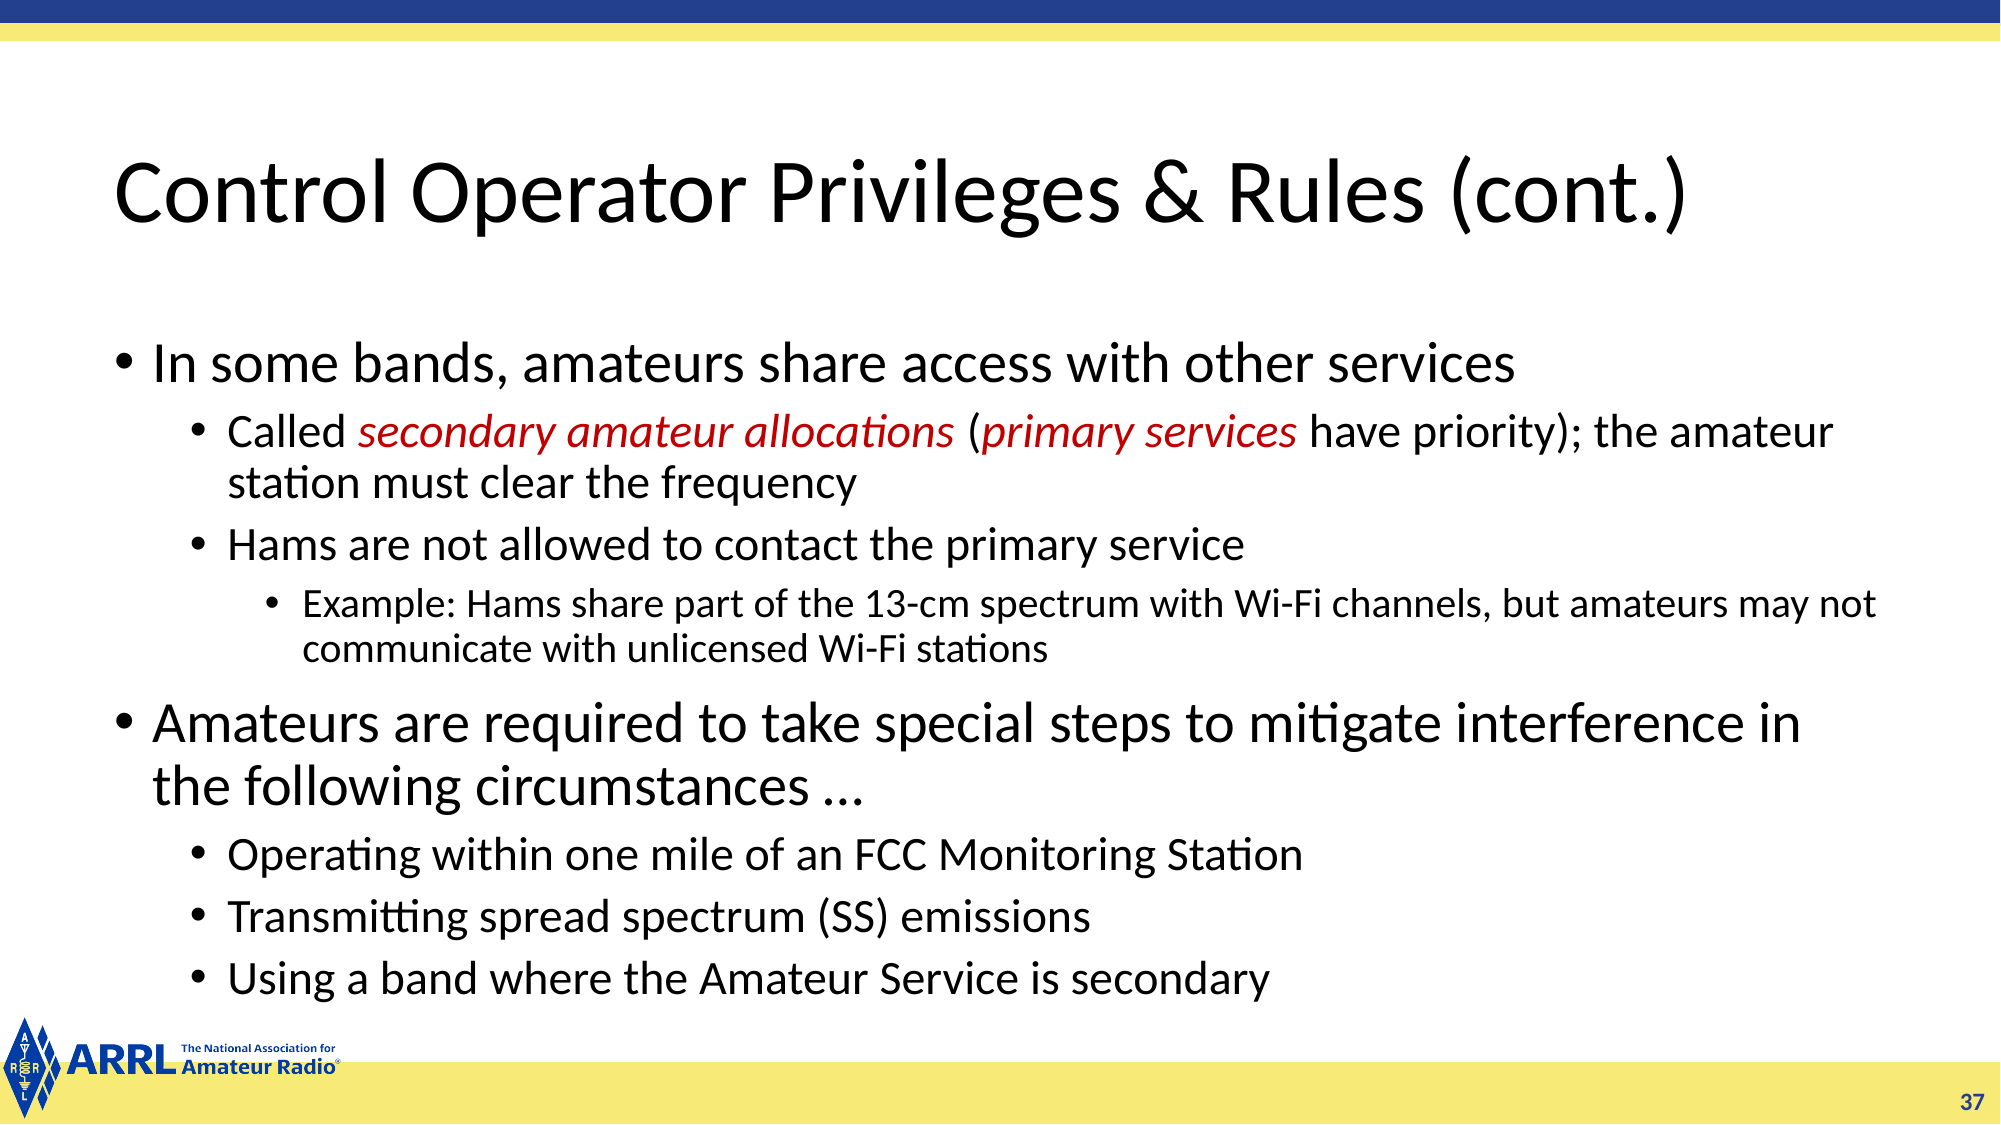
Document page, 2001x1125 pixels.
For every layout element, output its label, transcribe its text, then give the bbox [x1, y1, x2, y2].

title Control Operator Privileges & Rules (cont.) [99, 135, 1900, 279]
picture [1, 1015, 342, 1121]
list In some bands, amateurs share access with other services Called secondary amateur allocations (primary services have priority); the amateur station must clear the frequency Hams are not allowed to contact the primary service Example: Hams share part of the 13-cm spectrum with Wi-Fi channels, but amateurs may not communicate with unlicensed Wi-Fi stations Amateurs are required to take special steps to mitigate interference in the following circumstances … Operating within one mile of an FCC Monitoring Station Transmitting spread spectrum (SS) emissions Using a band where the Amateur Service is secondary [99, 324, 1900, 1056]
